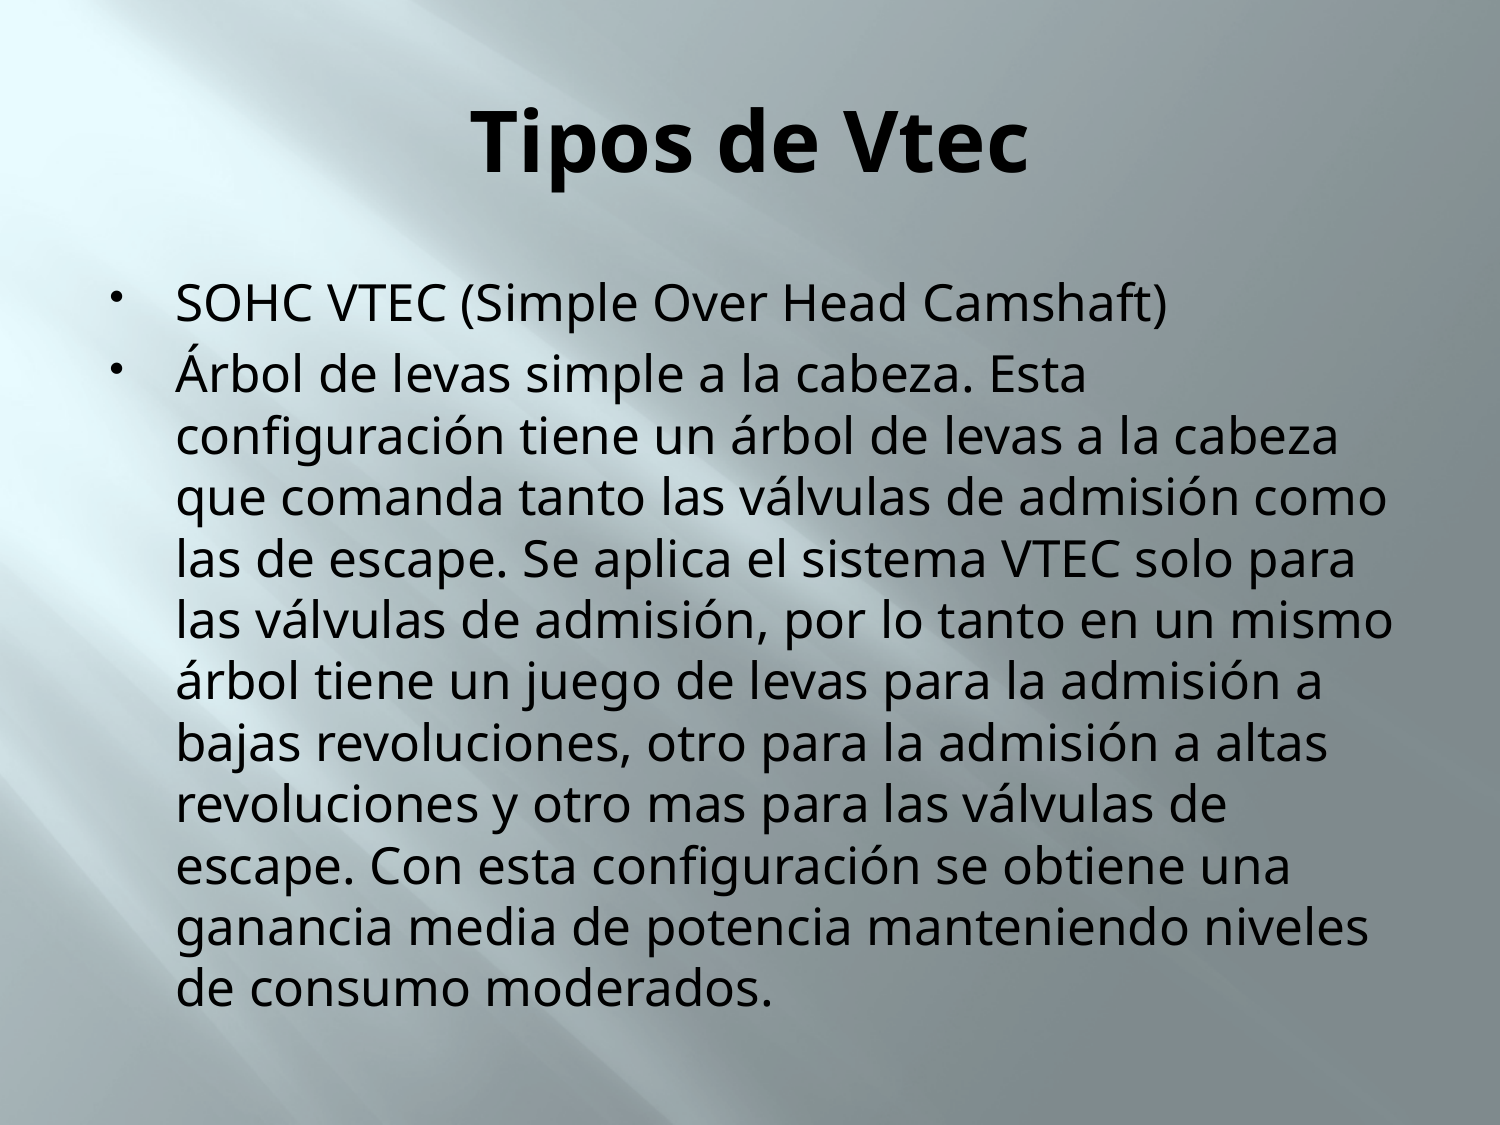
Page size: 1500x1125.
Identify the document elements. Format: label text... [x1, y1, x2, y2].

title Tipos de Vtec [75, 45, 1425, 233]
list SOHC VTEC (Simple Over Head Camshaft) Árbol de levas simple a la cabeza. Esta configuración tiene un árbol de levas a la cabeza que comanda tanto las válvulas de admisión como las de escape. Se aplica el sistema VTEC solo para las válvulas de admisión, por lo tanto en un mismo árbol tiene un juego de levas para la admisión a bajas revoluciones, otro para la admisión a altas revoluciones y otro mas para las válvulas de escape. Con esta configuración se obtiene una ganancia media de potencia manteniendo niveles de consumo moderados. [75, 262, 1425, 1035]
